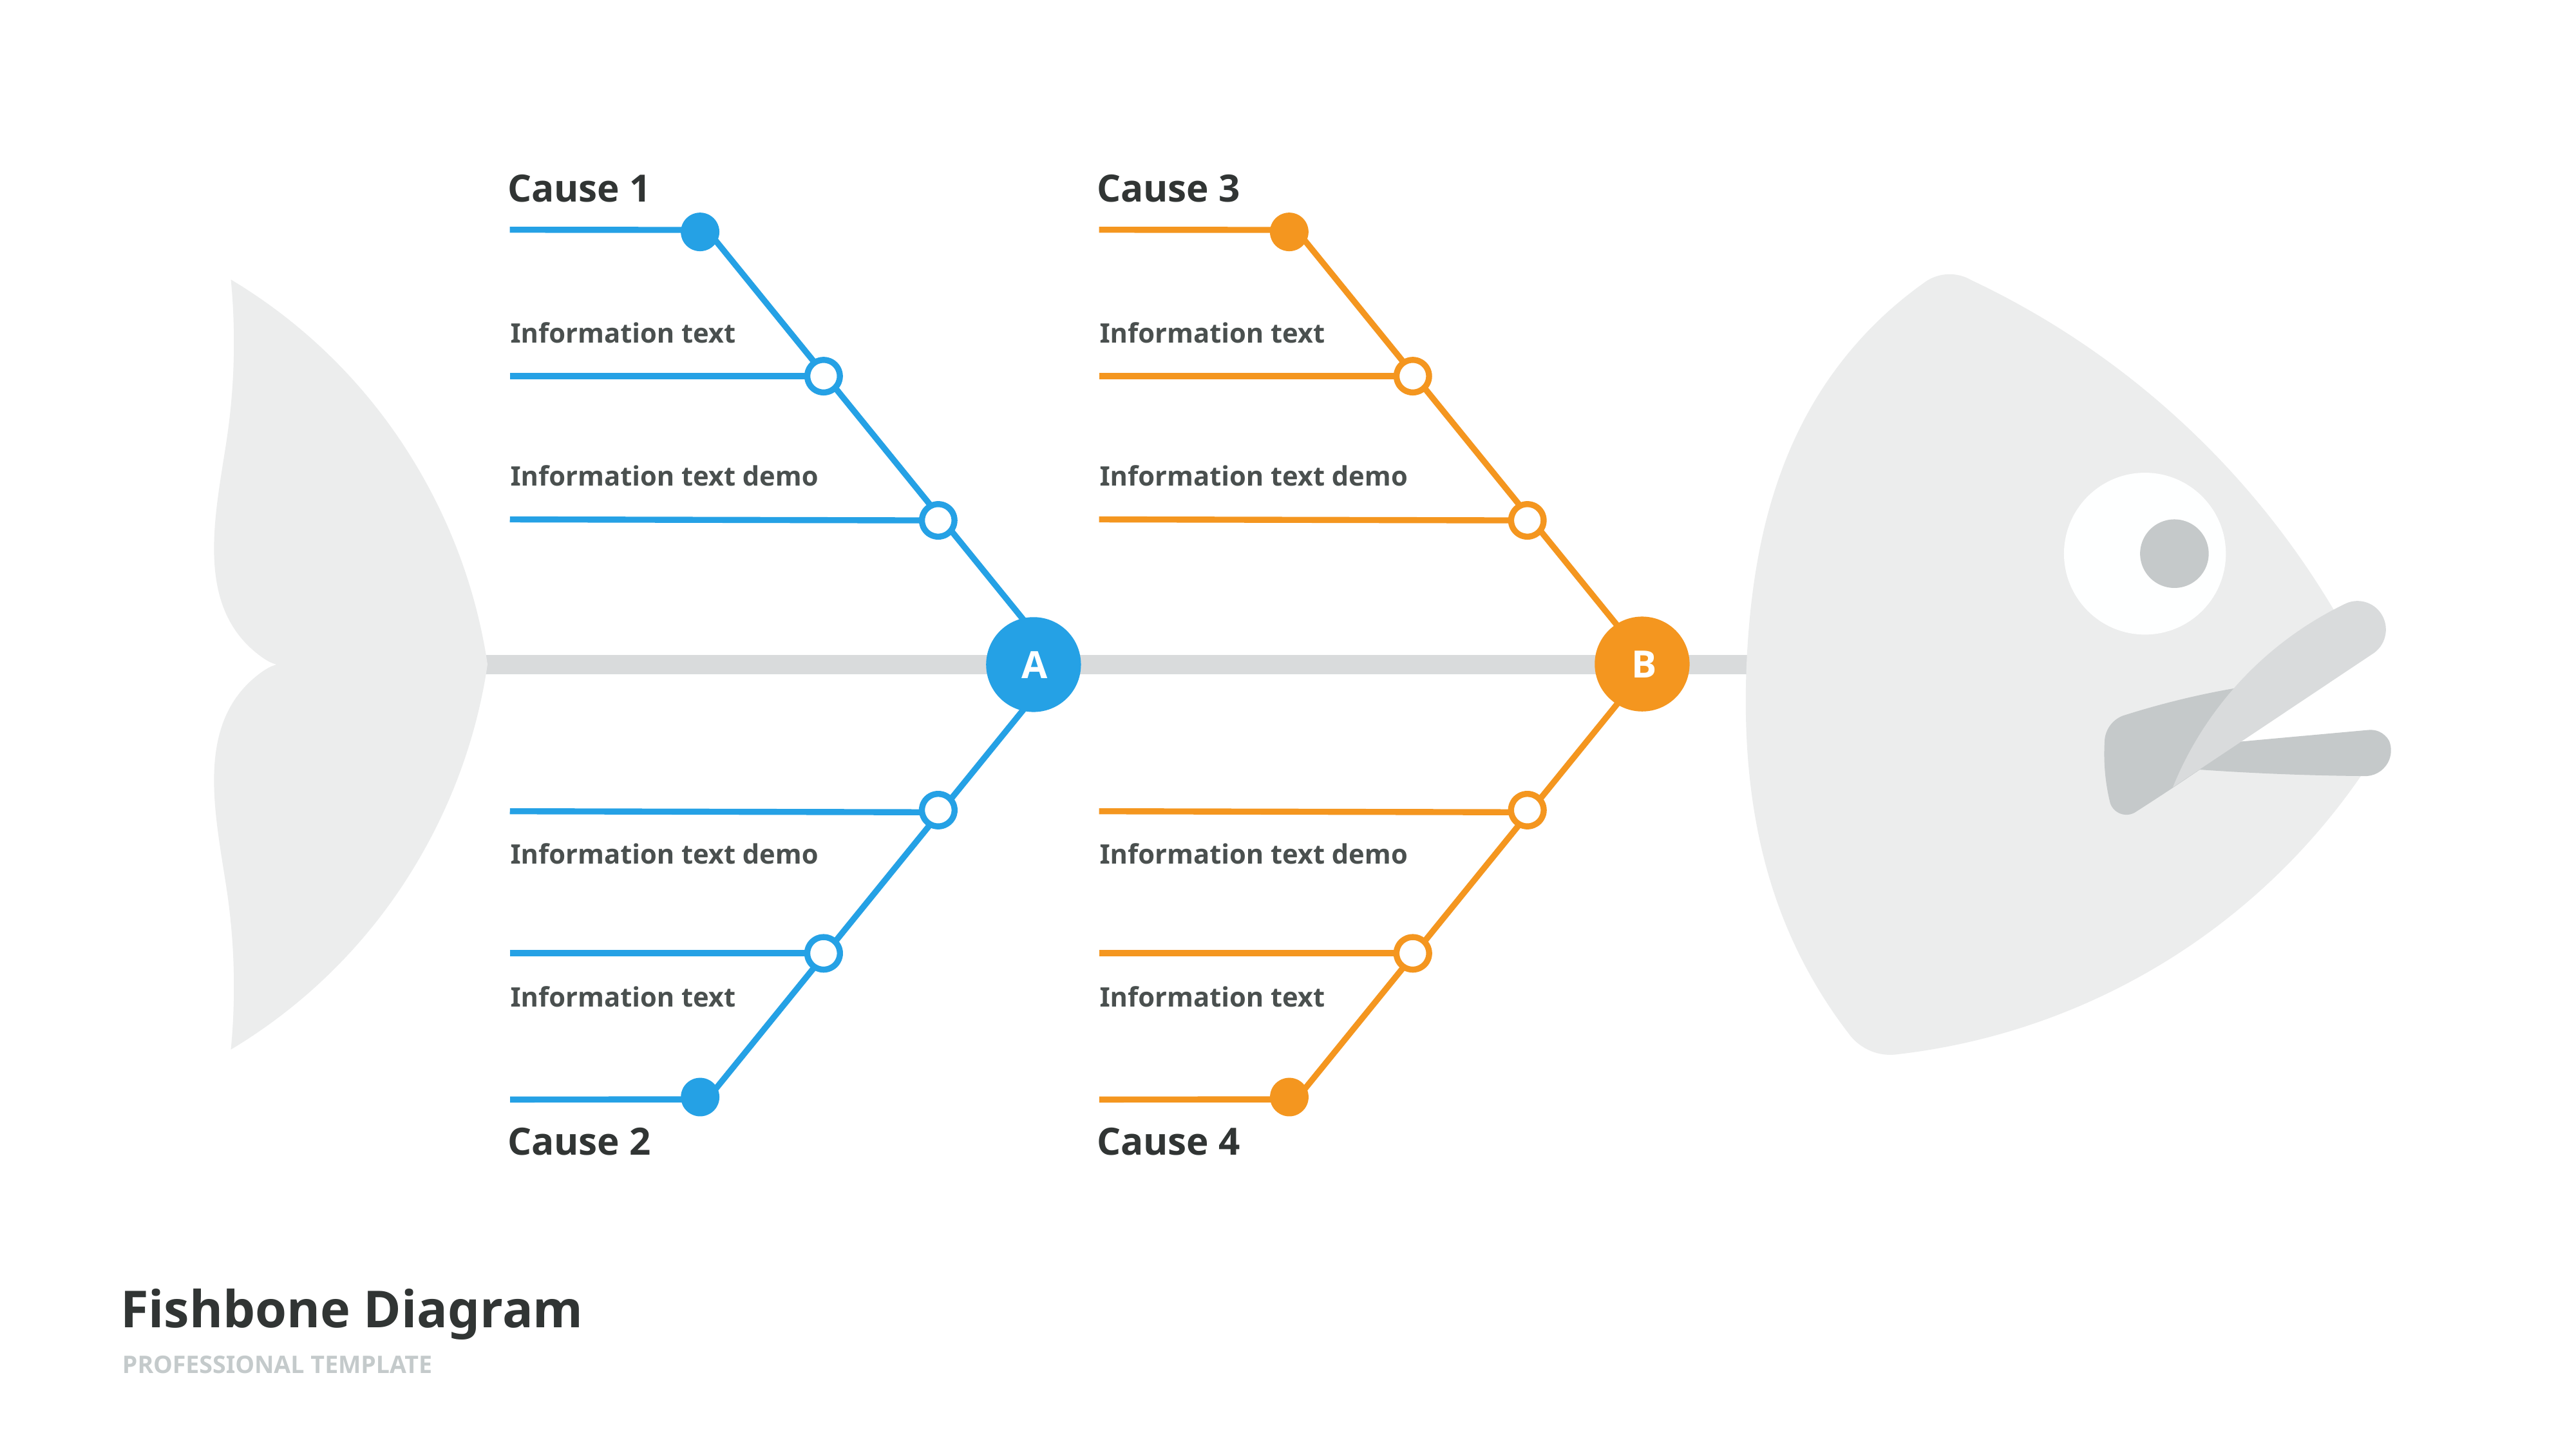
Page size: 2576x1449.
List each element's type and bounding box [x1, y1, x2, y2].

text_box [214, 160, 2391, 1168]
